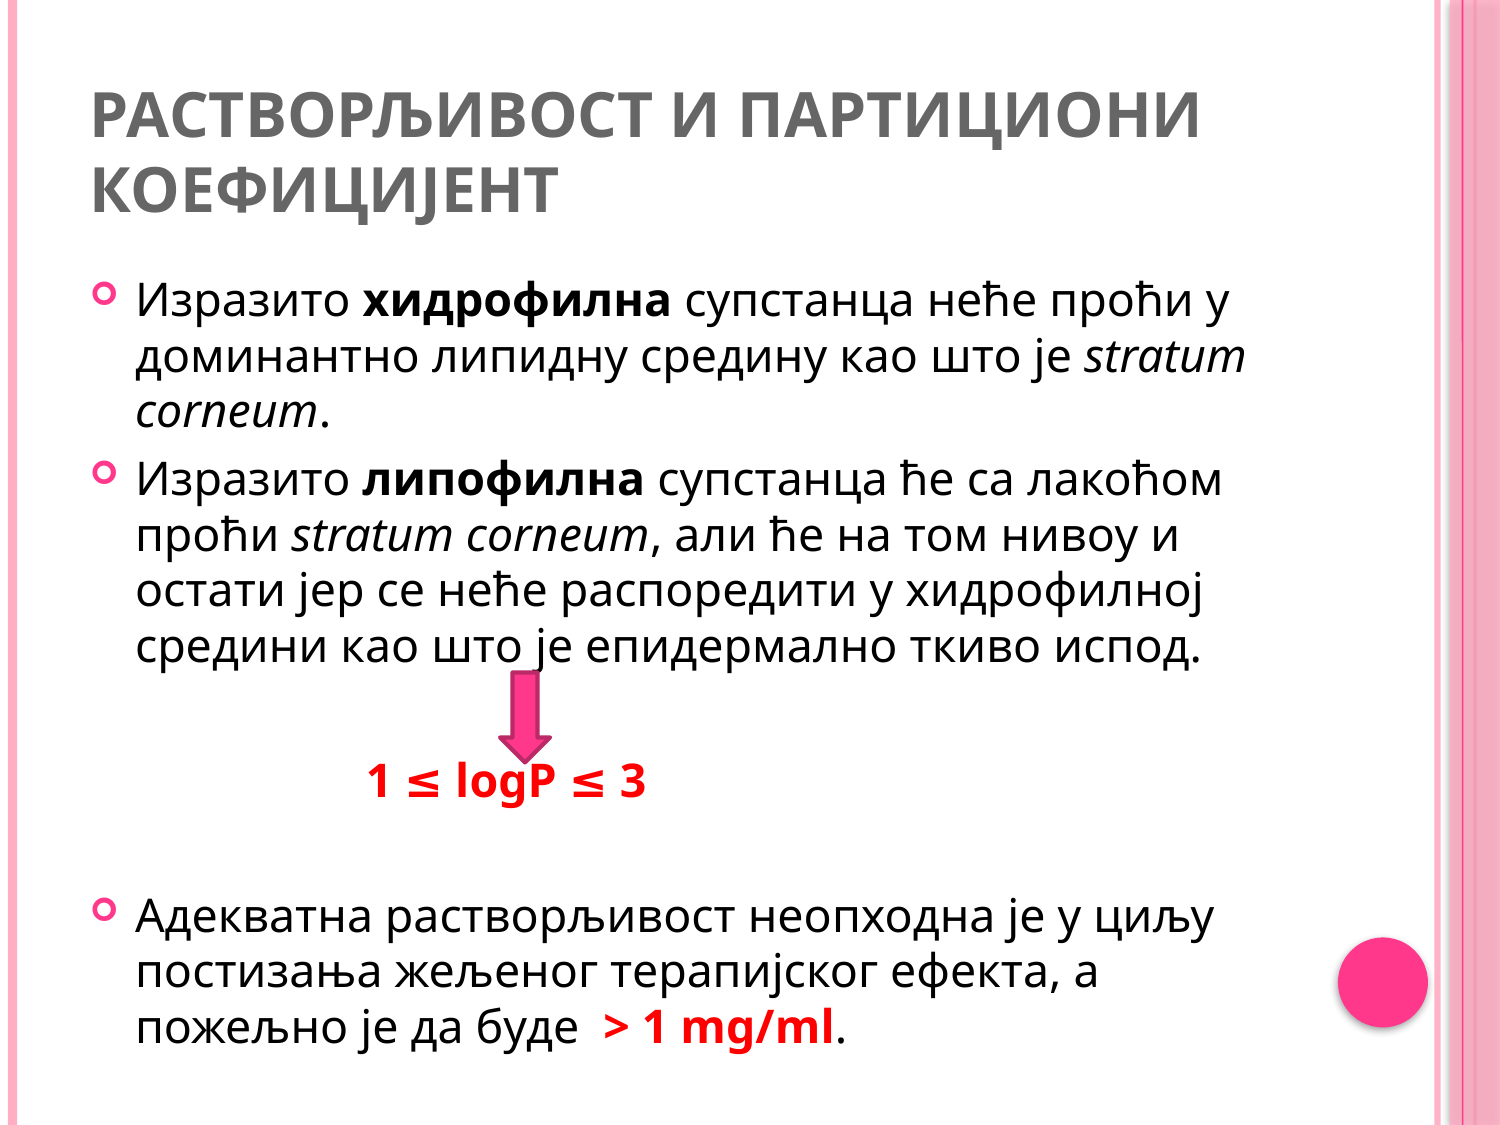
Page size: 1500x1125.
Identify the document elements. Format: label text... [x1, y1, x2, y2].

title Растворљивост и партициони коефицијент [75, 45, 1300, 233]
list Изразито хидрофилна супстанца неће проћи у доминантно липидну средину као што је stratum corneum. Изразито липофилна супстанца ће са лакоћом проћи stratum corneum, али ће на том нивоу и остати јер се неће распоредити у хидрофилној средини као што је епидермално ткиво испод. 1 ≤ logP ≤ 3 Адекватна растворљивост неопходна је у циљу постизања жељеног терапијског ефекта, а пожељно је да буде > 1 mg/ml. [75, 262, 1300, 1062]
text_box [498, 670, 552, 765]
